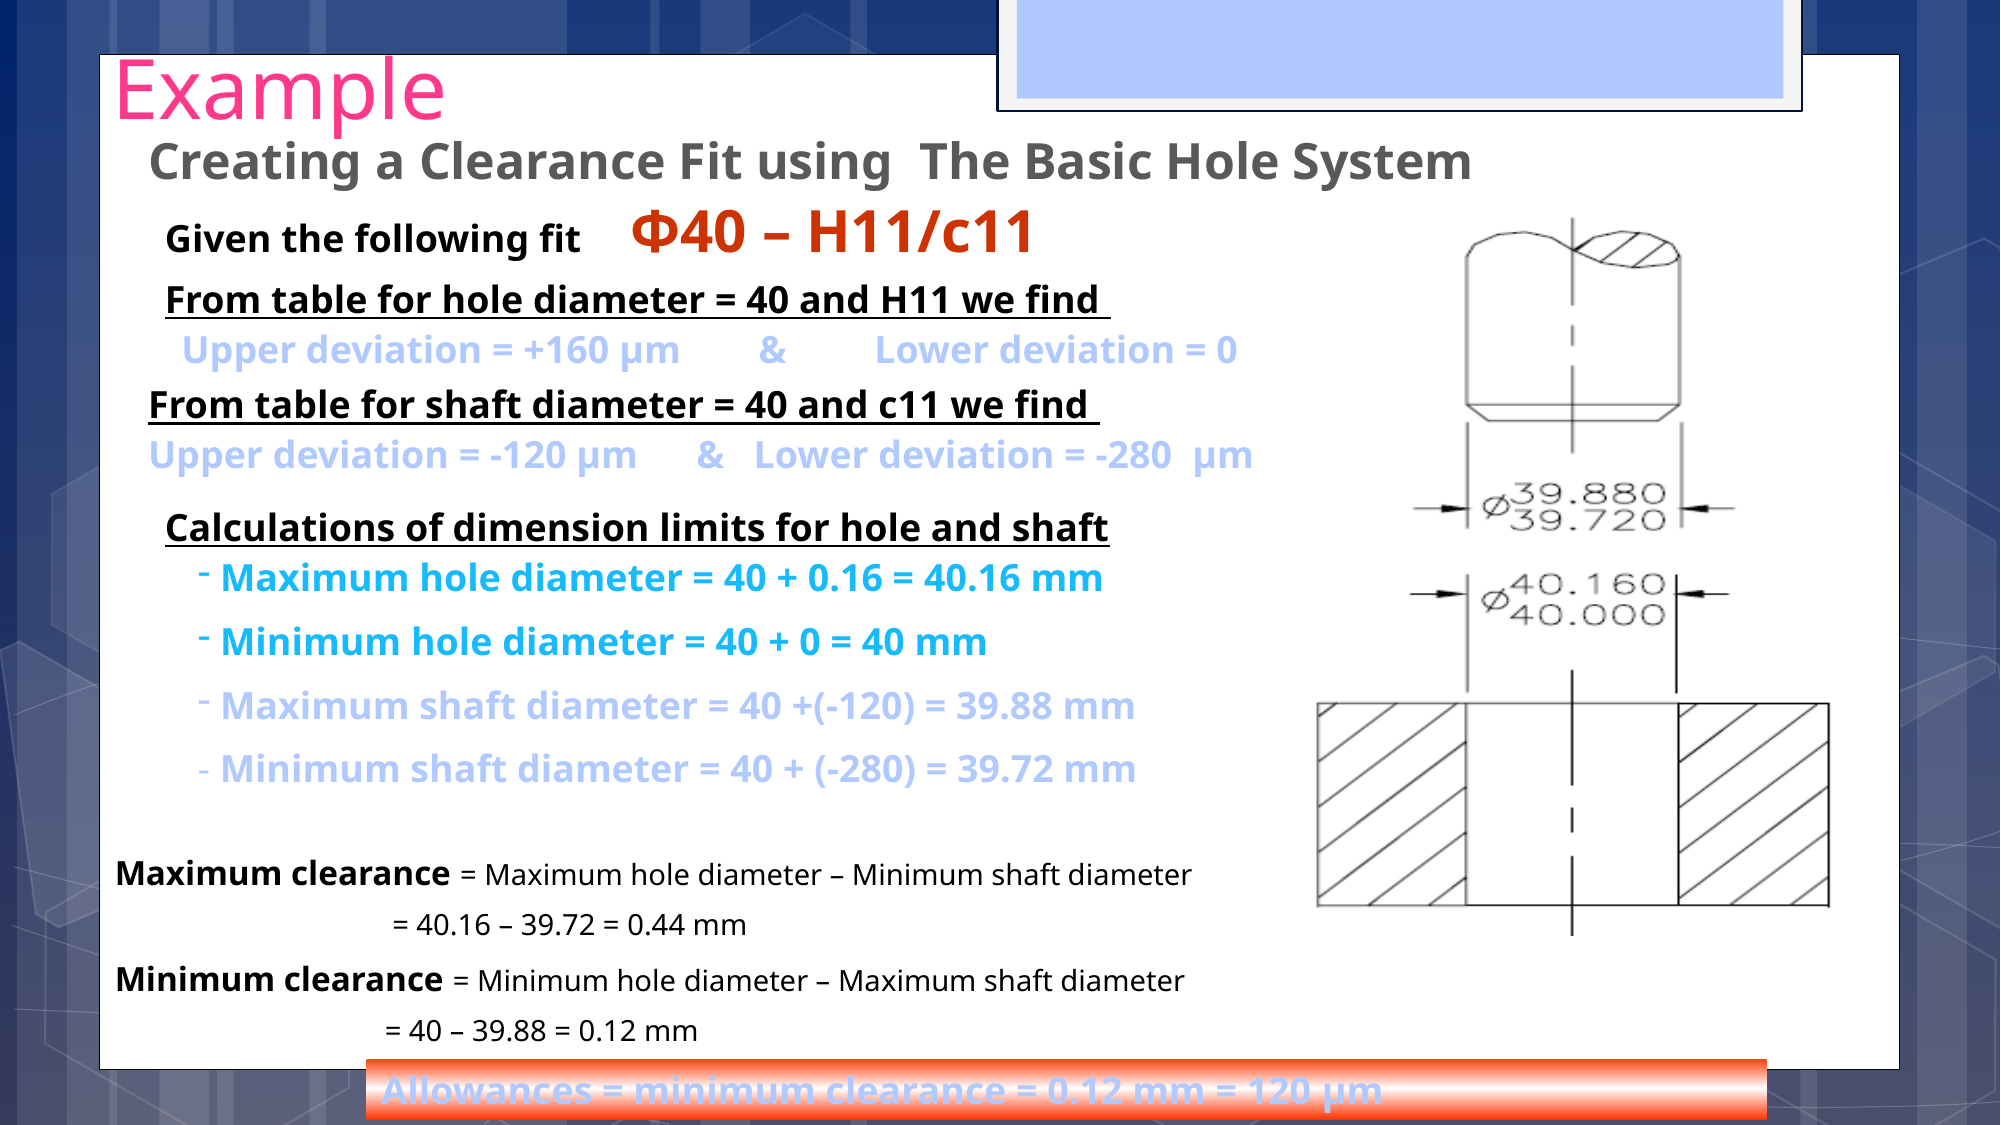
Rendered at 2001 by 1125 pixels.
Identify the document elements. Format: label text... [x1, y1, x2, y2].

text_box Creating a Clearance Fit using The Basic Hole System [133, 121, 2000, 197]
text_box Maximum hole diameter = 40 + 0.16 = 40.16 mm Minimum hole diameter = 40 + 0 = 40 mm Maximum shaft diameter = 40 +(-120) = 39.88 mm - Minimum shaft diameter = 40 + (-280) = 39.72 mm [183, 557, 1236, 798]
picture [1242, 209, 1873, 937]
text_box Calculations of dimension limits for hole and shaft [150, 496, 1236, 557]
text_box Allowances = minimum clearance = 0.12 mm = 120 μm [366, 1059, 1767, 1120]
text_box Maximum clearance = Maximum hole diameter – Minimum shaft diameter = 40.16 – 39.72 = 0.44 mm Minimum clearance = Minimum hole diameter – Maximum shaft diameter = 40 – 39.88 = 0.12 mm [99, 844, 1534, 1055]
text_box Given the following fit Φ40 – H11/c11 [149, 186, 1367, 268]
text_box From table for hole diameter = 40 and H11 we find [149, 268, 1236, 329]
text_box Upper deviation = -120 μm & Lower deviation = -280 μm [133, 424, 1236, 484]
text_box Upper deviation = +160 μm & Lower deviation = 0 [166, 318, 1236, 374]
text_box From table for shaft diameter = 40 and c11 we find [133, 374, 1236, 424]
text_box Spring 2005 [816, 1120, 1150, 1125]
title Example [97, 0, 1635, 144]
